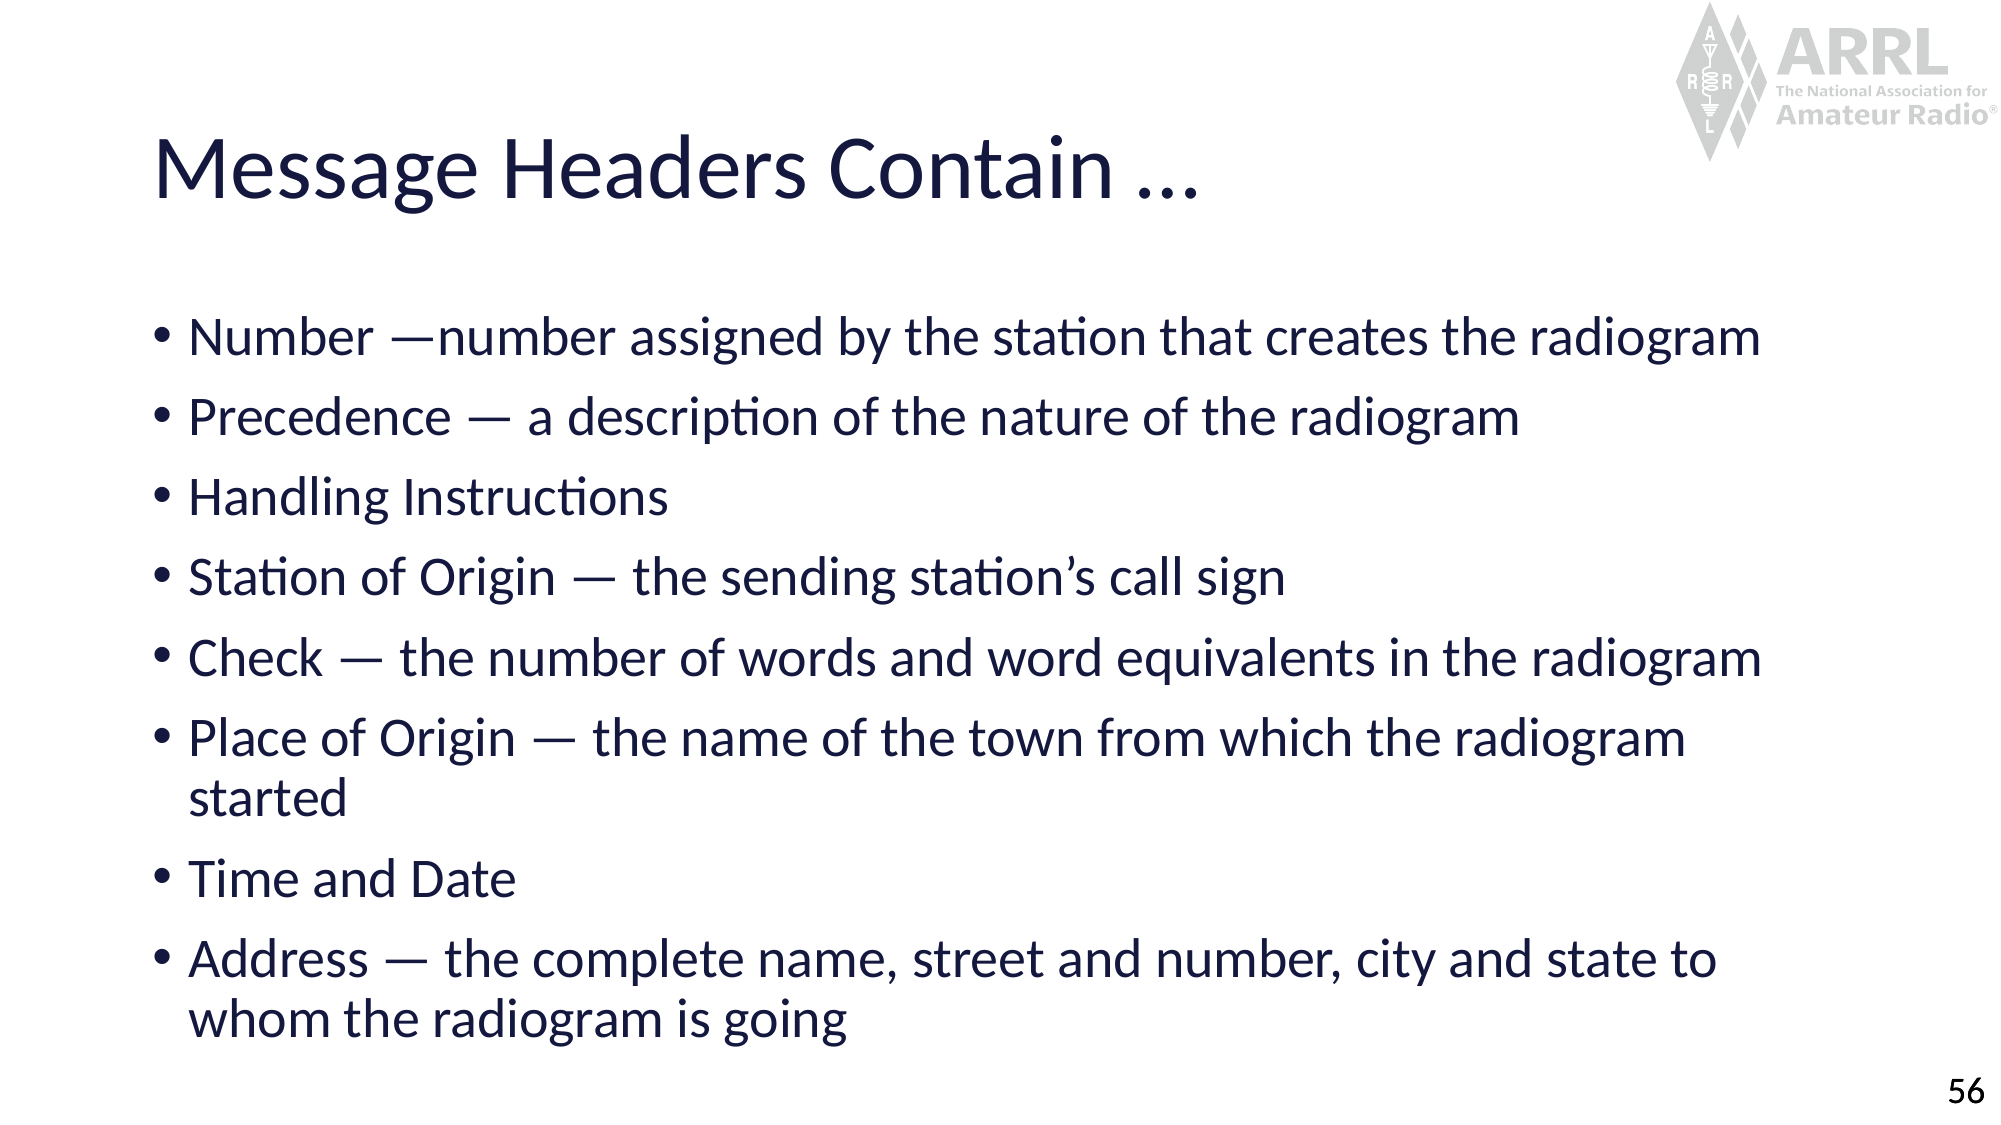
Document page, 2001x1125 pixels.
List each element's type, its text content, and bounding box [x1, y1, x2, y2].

picture [1674, 0, 2000, 164]
title Message Headers Contain … [137, 59, 1863, 278]
list Number —number assigned by the station that creates the radiogram Precedence — a description of the nature of the radiogram Handling Instructions Station of Origin — the sending station’s call sign Check — the number of words and word equivalents in the radiogram Place of Origin — the name of the town from which the radiogram started Time and Date Address — the complete name, street and number, city and state to whom the radiogram is going [137, 299, 1863, 1066]
